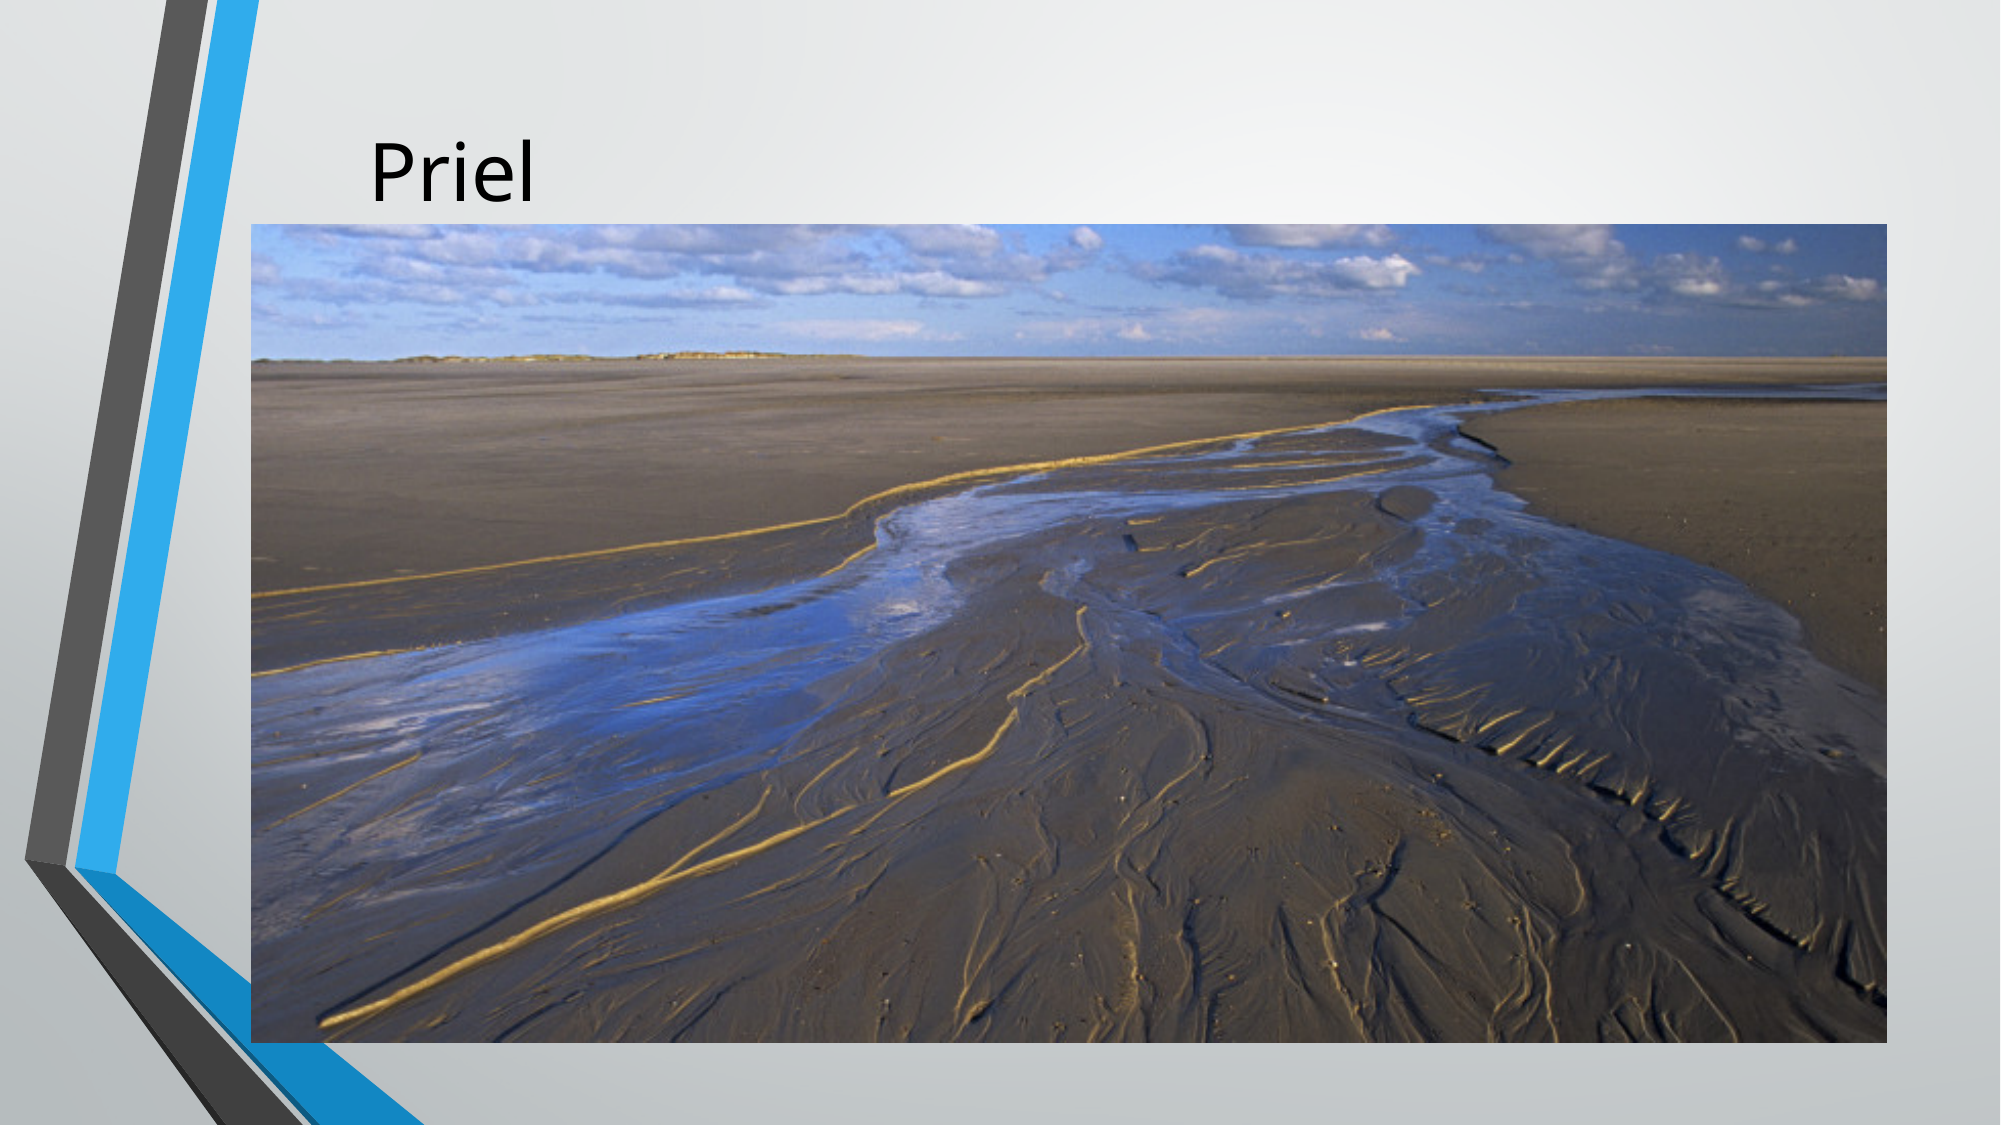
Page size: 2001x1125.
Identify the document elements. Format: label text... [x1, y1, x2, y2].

title Priel [243, 112, 663, 225]
picture [250, 224, 1888, 1044]
